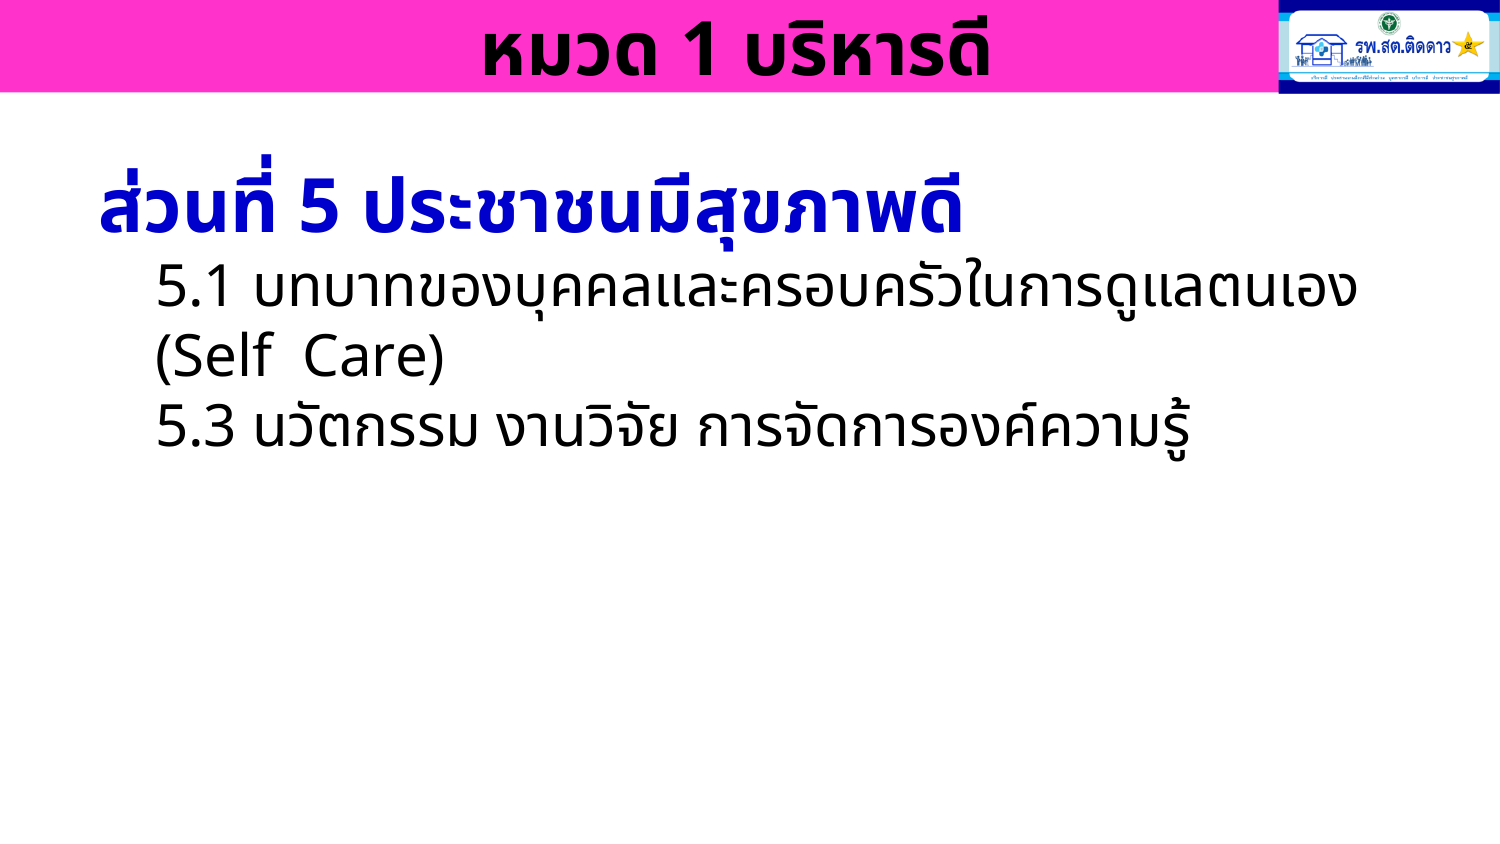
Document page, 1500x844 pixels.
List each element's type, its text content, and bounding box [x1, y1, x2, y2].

text_box หมวด 1 บริหารดี [195, 0, 1276, 97]
text_box [0, 0, 195, 93]
text_box ส่วนที่ 5 ประชาชนมีสุขภาพดี 5.1 บทบาทของบุคคลและครอบครัวในการดูแลตนเอง (Self Care) 5.3 นวัตกรรม งานวิจัย การจัดการองค์ความรู้ [31, 152, 1469, 464]
picture [1278, 0, 1500, 94]
